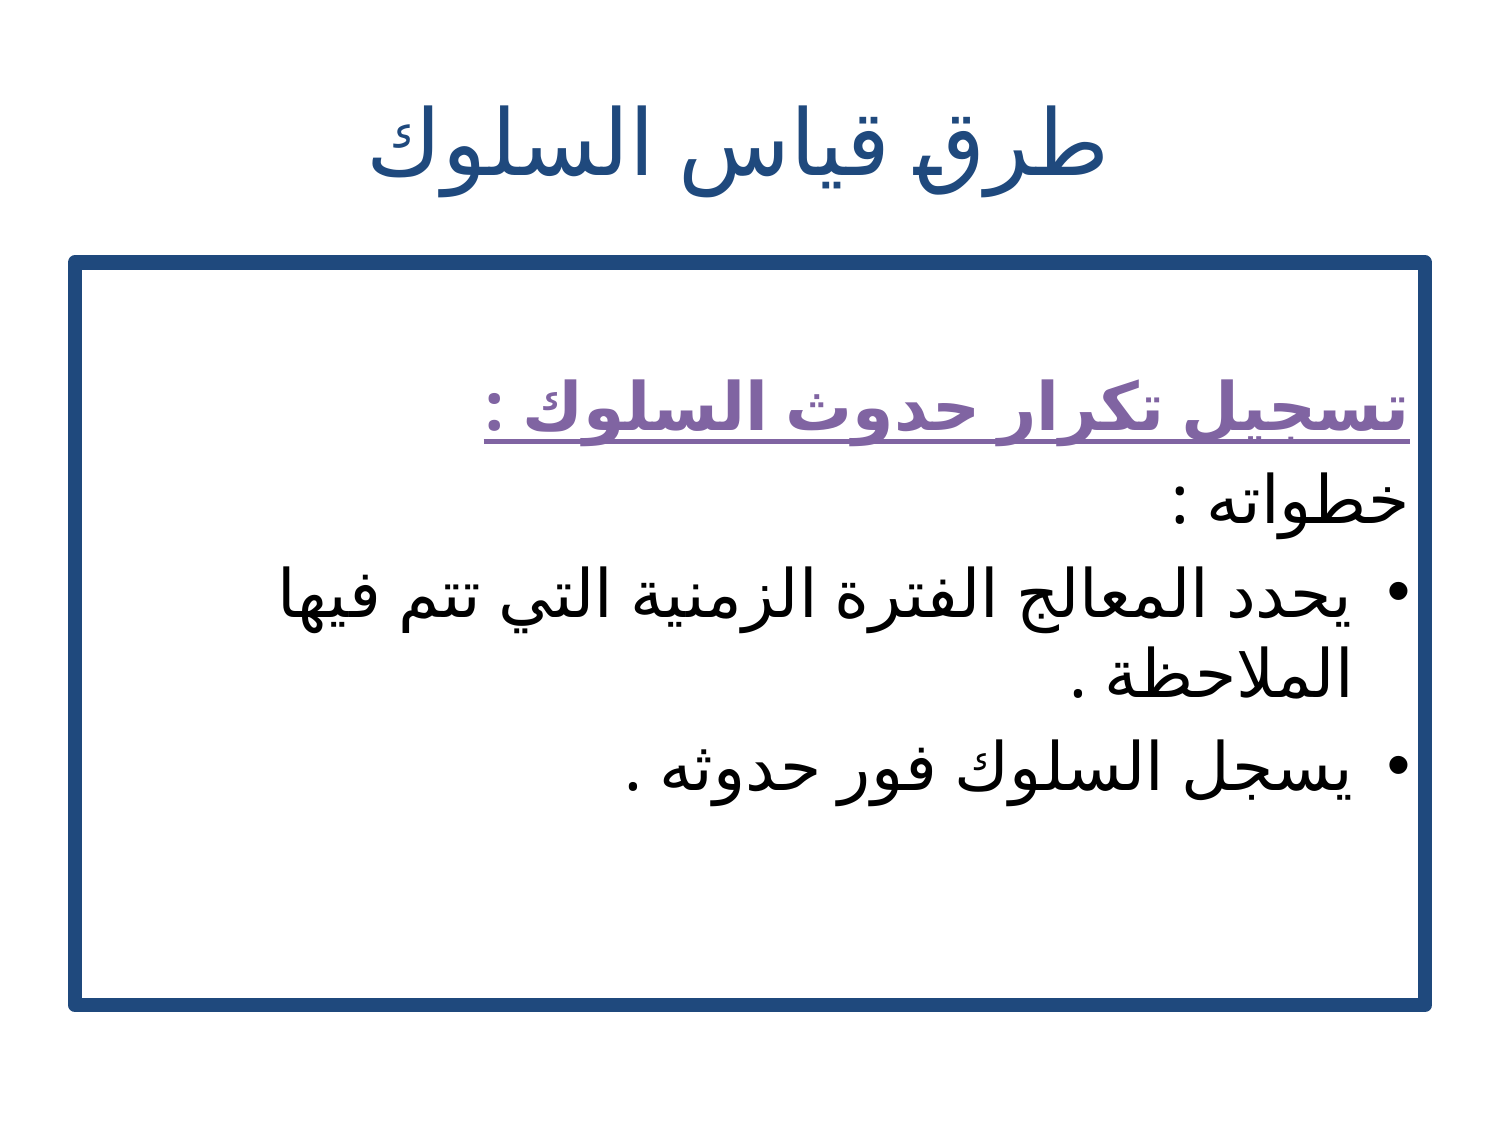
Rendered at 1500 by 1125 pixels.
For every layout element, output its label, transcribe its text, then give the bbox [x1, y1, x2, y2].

title طرق قياس السلوك [75, 45, 1425, 233]
list تسجيل تكرار حدوث السلوك : خطواته : يحدد المعالج الفترة الزمنية التي تتم فيها الملاحظة . يسجل السلوك فور حدوثه . [75, 262, 1425, 1005]
